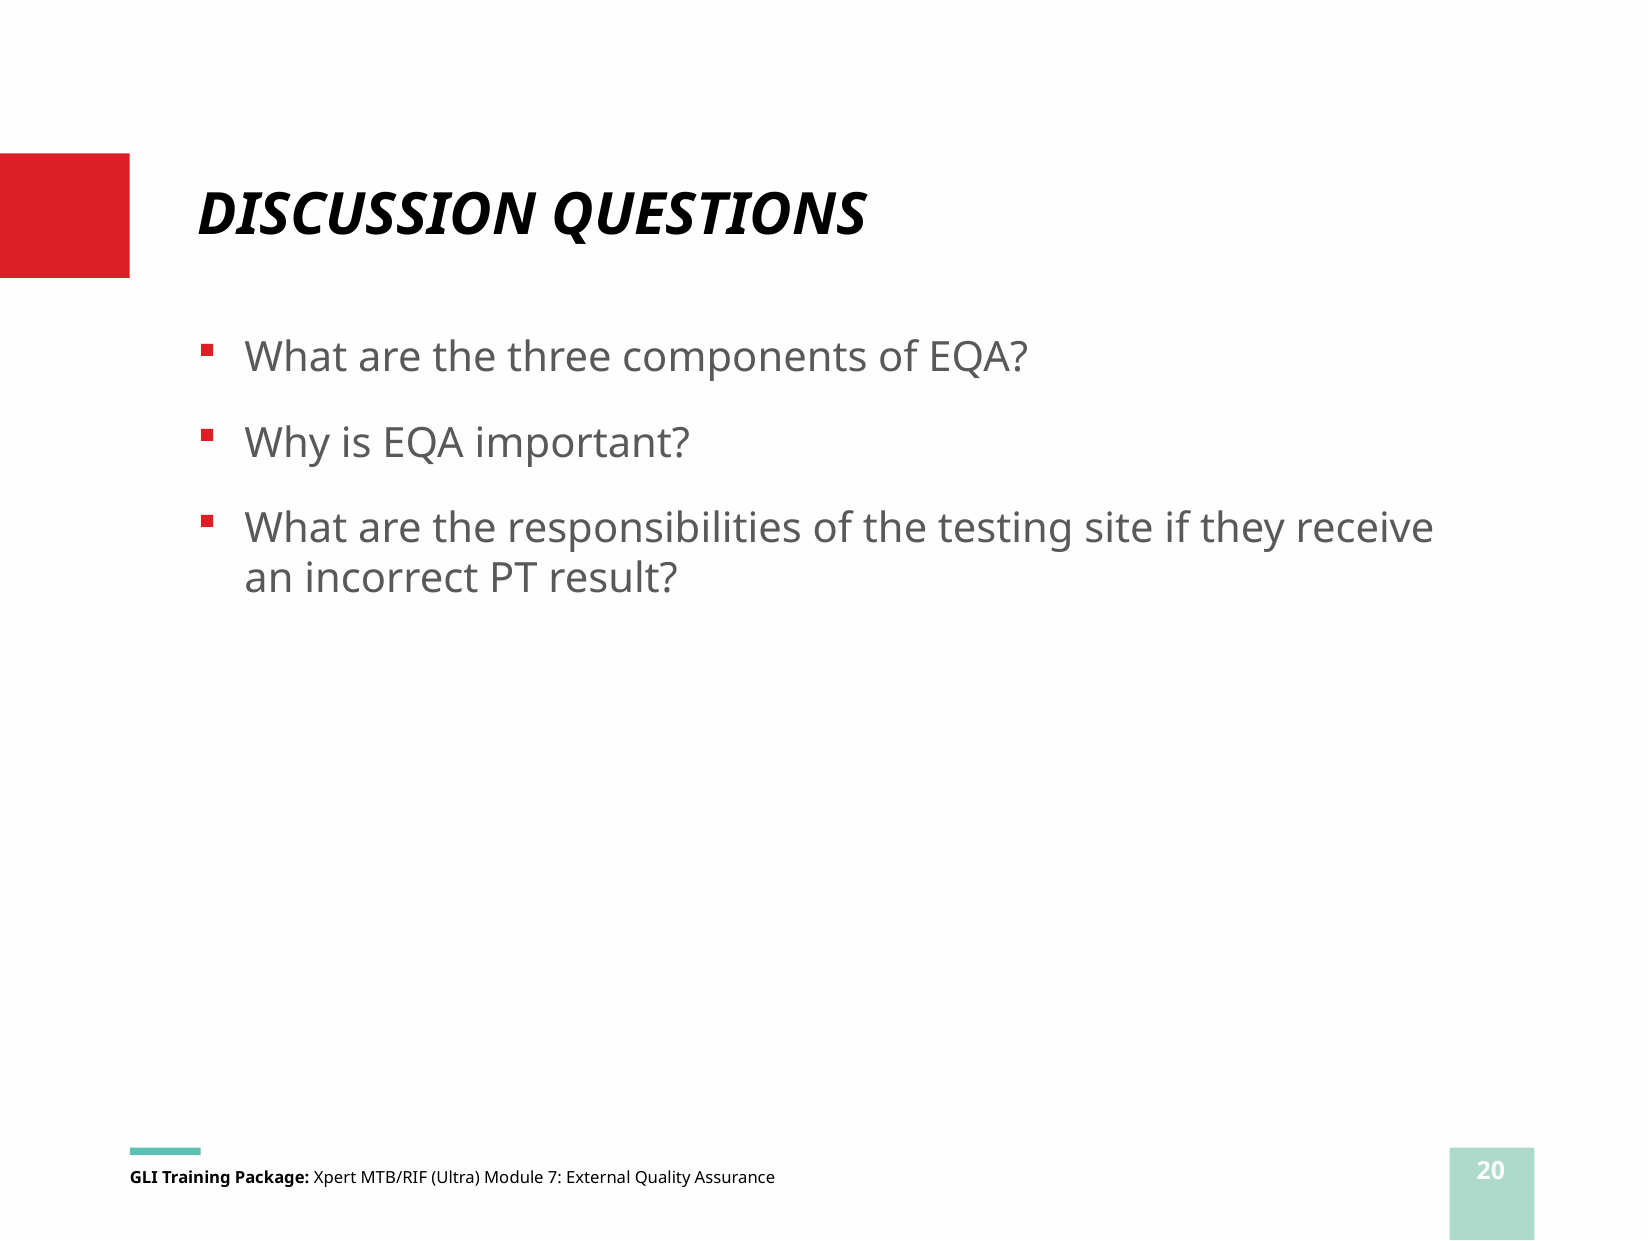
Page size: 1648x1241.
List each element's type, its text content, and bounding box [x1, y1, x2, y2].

list What are the three components of EQA? Why is EQA important? What are the responsibilities of the testing site if they receive an incorrect PT result? [197, 330, 1450, 1087]
title DISCUSSION QUESTIONS [197, 153, 1450, 278]
